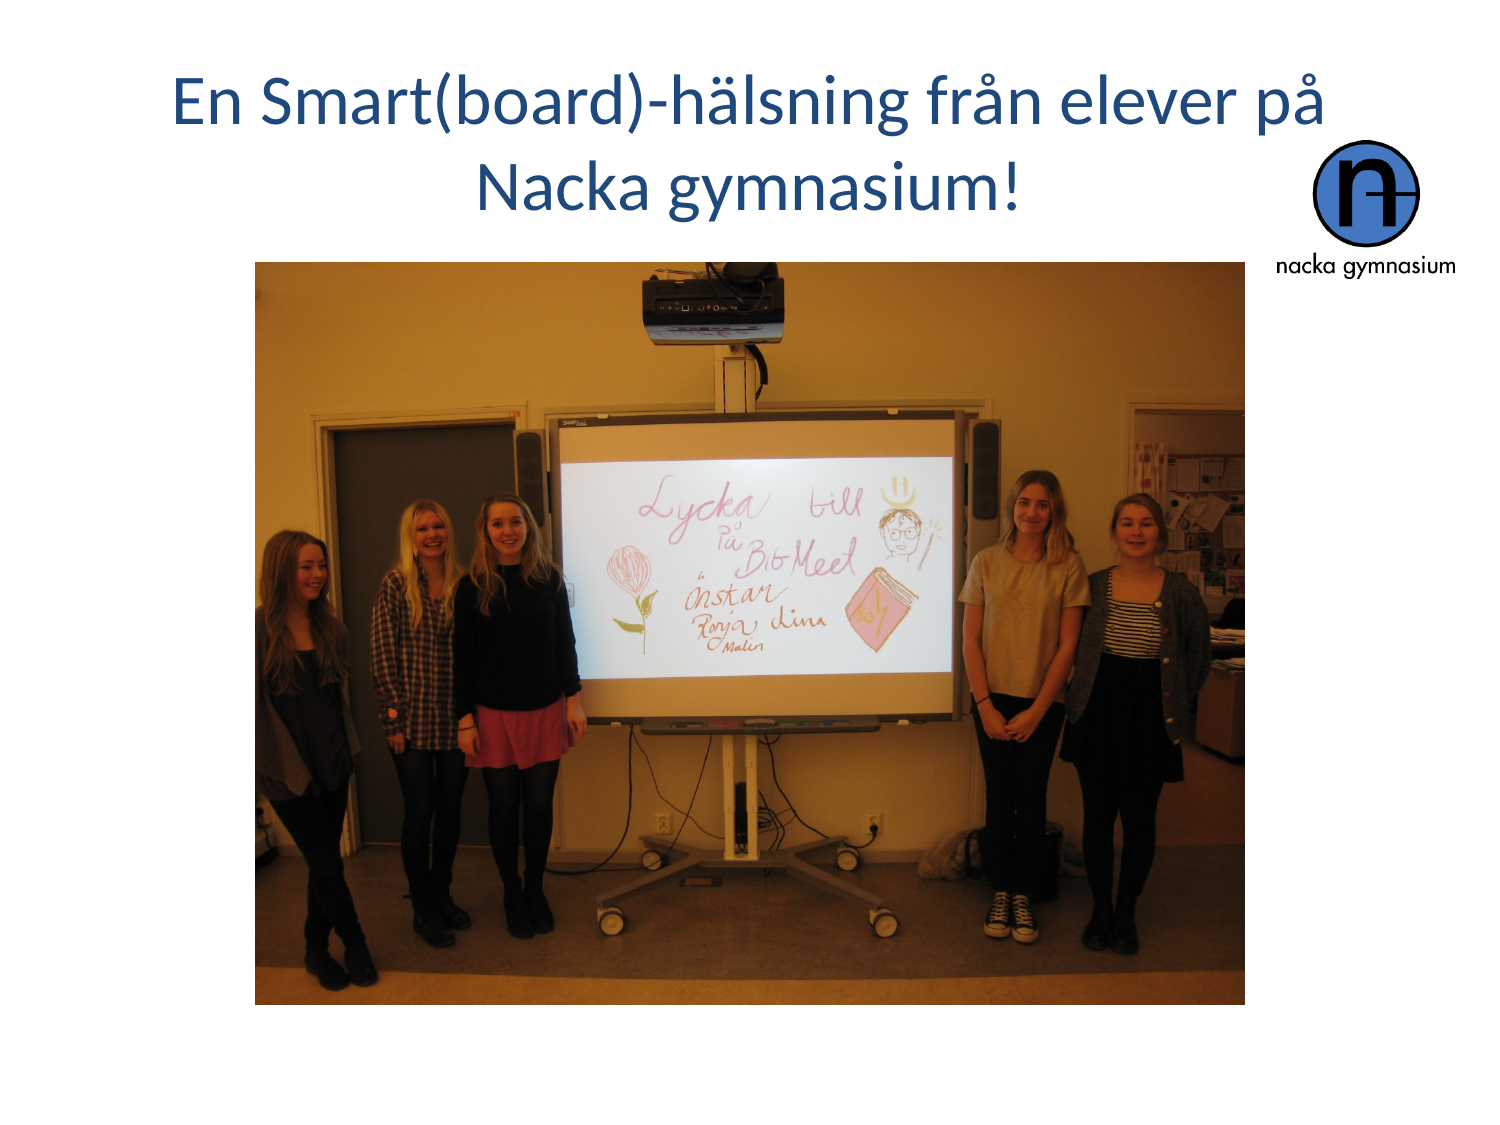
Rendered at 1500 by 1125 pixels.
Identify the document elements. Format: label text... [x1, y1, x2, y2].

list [254, 262, 1246, 1006]
picture [1277, 140, 1455, 280]
title En Smart(board)-hälsning från elever på Nacka gymnasium! [75, 45, 1425, 233]
